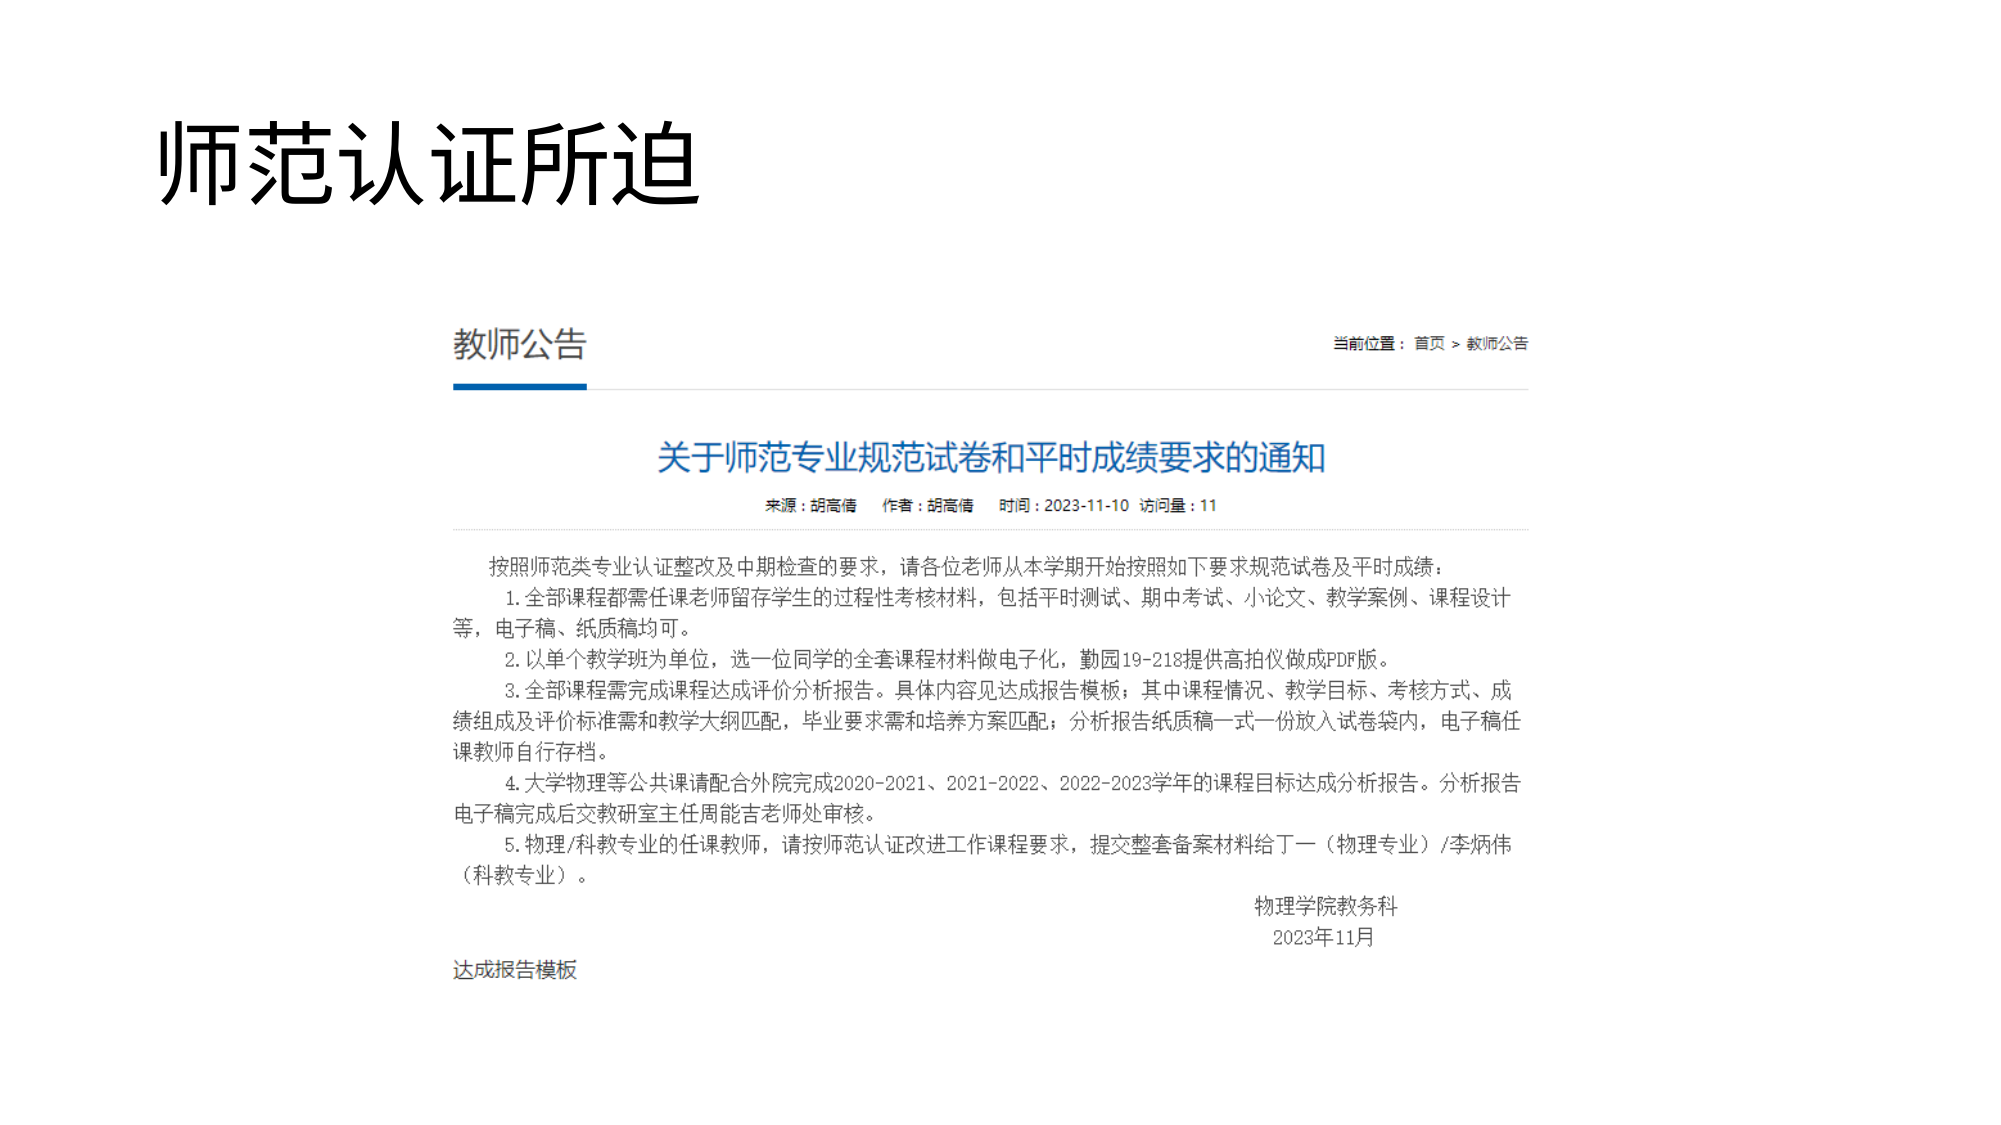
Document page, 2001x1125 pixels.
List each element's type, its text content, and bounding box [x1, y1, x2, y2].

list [420, 299, 1580, 1014]
title 师范认证所迫 [137, 59, 1863, 278]
